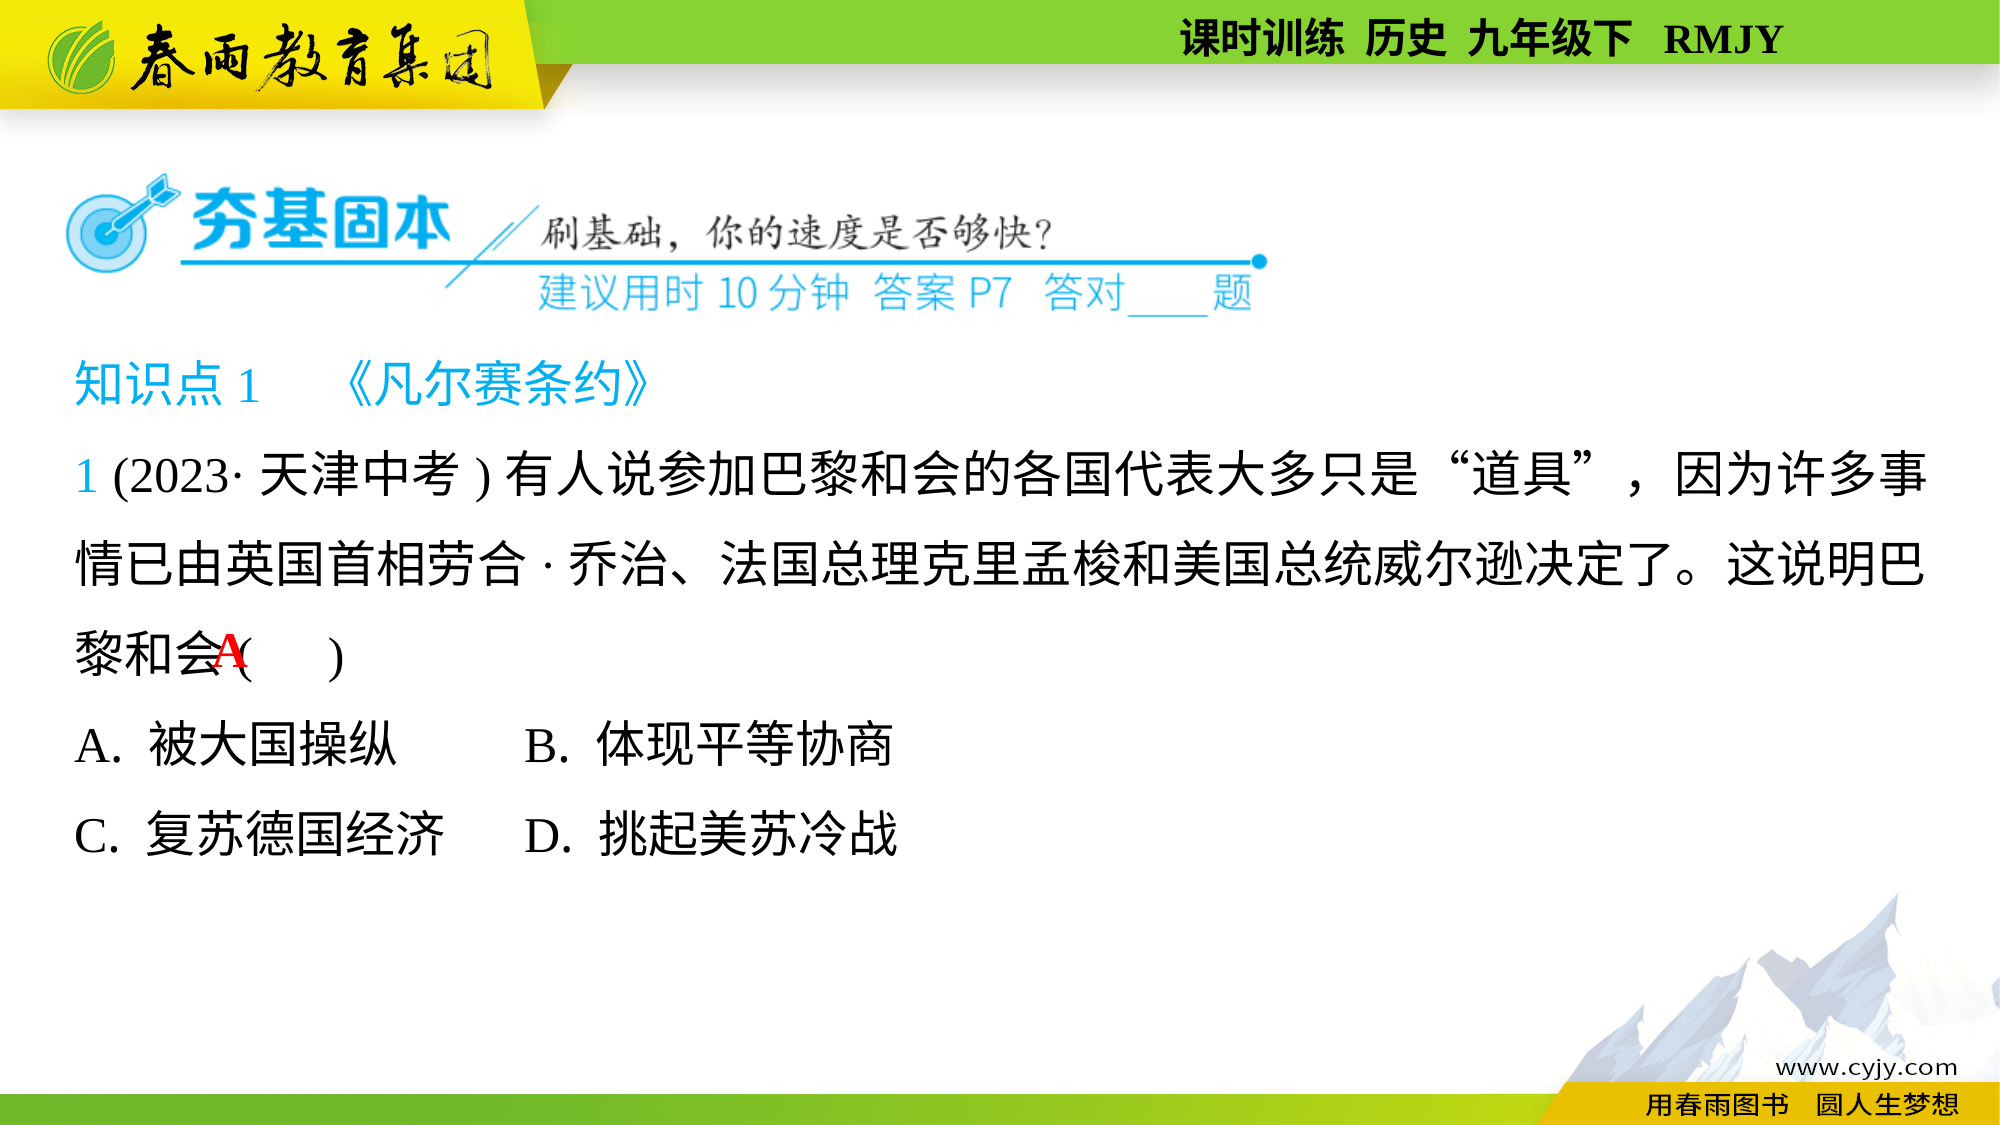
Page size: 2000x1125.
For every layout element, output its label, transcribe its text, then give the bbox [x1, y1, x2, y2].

picture [0, 0, 2000, 1125]
text_box A [197, 609, 263, 685]
list 知识点1 《凡尔赛条约》 1 (2023·天津中考)有人说参加巴黎和会的各国代表大多只是“道具”，因为许多事情已由英国首相劳合·乔治、法国总理克里孟梭和美国总统威尔逊决定了。这说明巴黎和会( ) A. 被大国操纵 B. 体现平等协商 C. 复苏德国经济 D. 挑起美苏冷战 [59, 314, 1944, 876]
